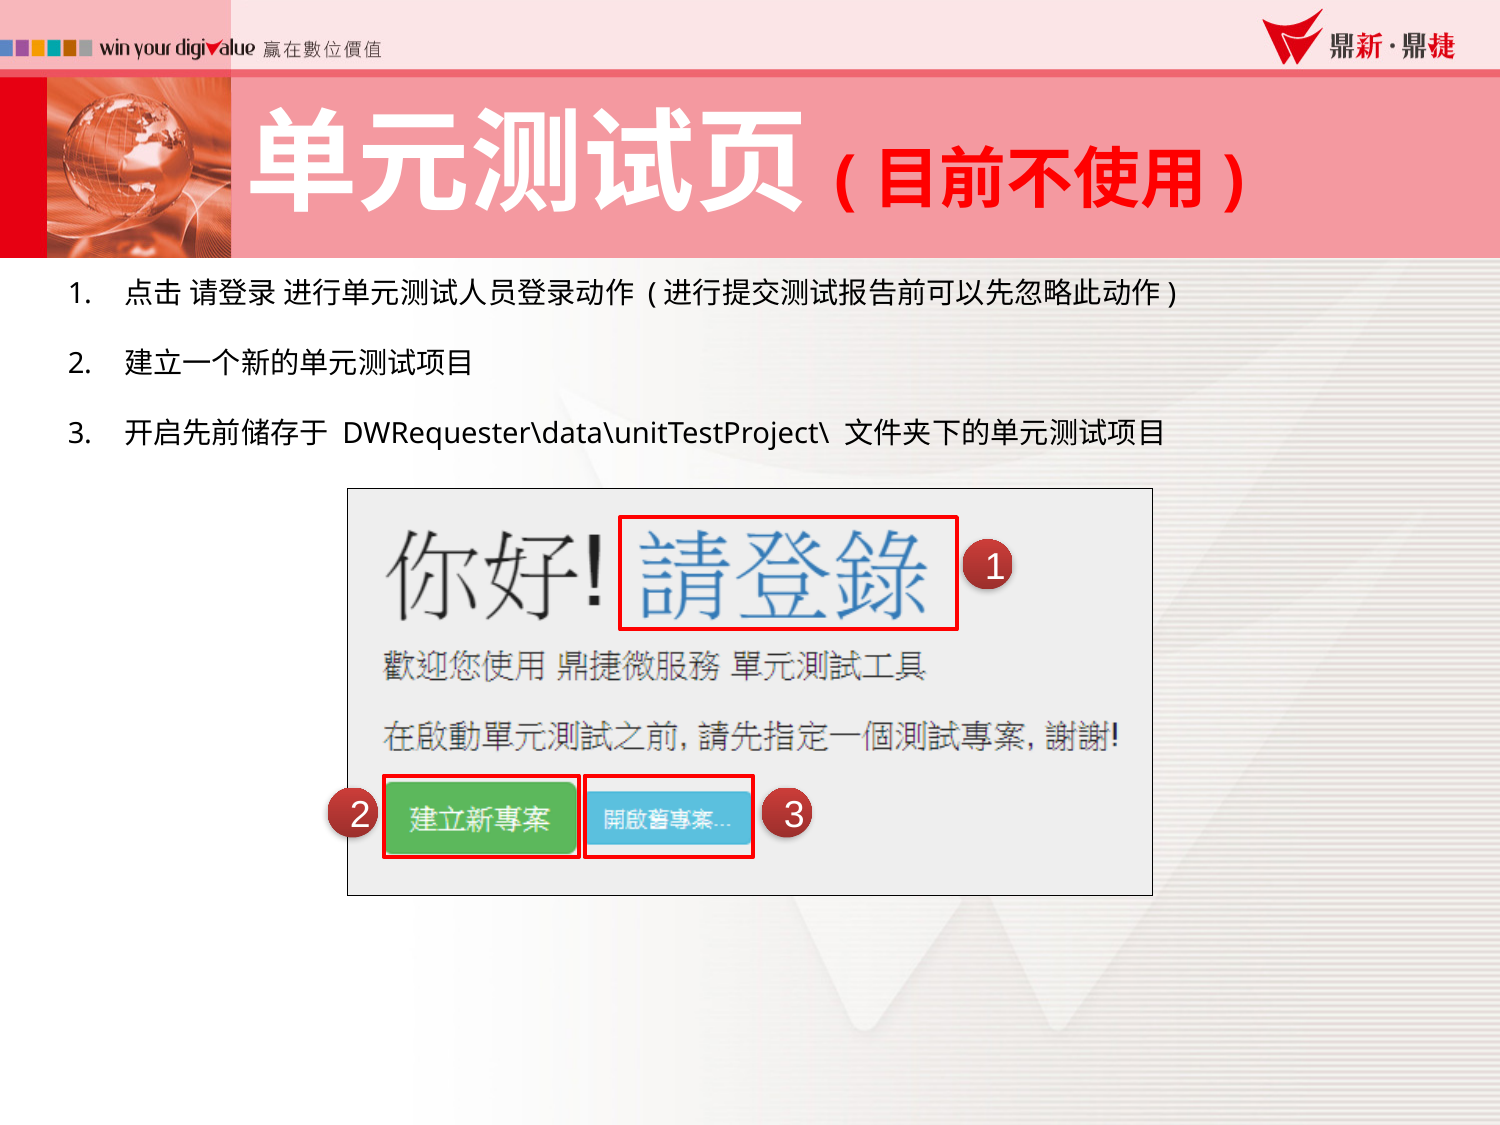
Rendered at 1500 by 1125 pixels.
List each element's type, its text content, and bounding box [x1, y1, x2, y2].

text_box 单元测试页(目前不使用) [230, 82, 1500, 236]
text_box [327, 488, 1153, 896]
text_box 点击 请登录 进行单元测试人员登录动作 (进行提交测试报告前可以先忽略此动作) 建立一个新的单元测试项目 开启先前储存于 DWRequester\data\unitTestProject\ 文件夹下的单元测试项目 [53, 267, 1437, 964]
picture [0, 0, 1500, 1125]
